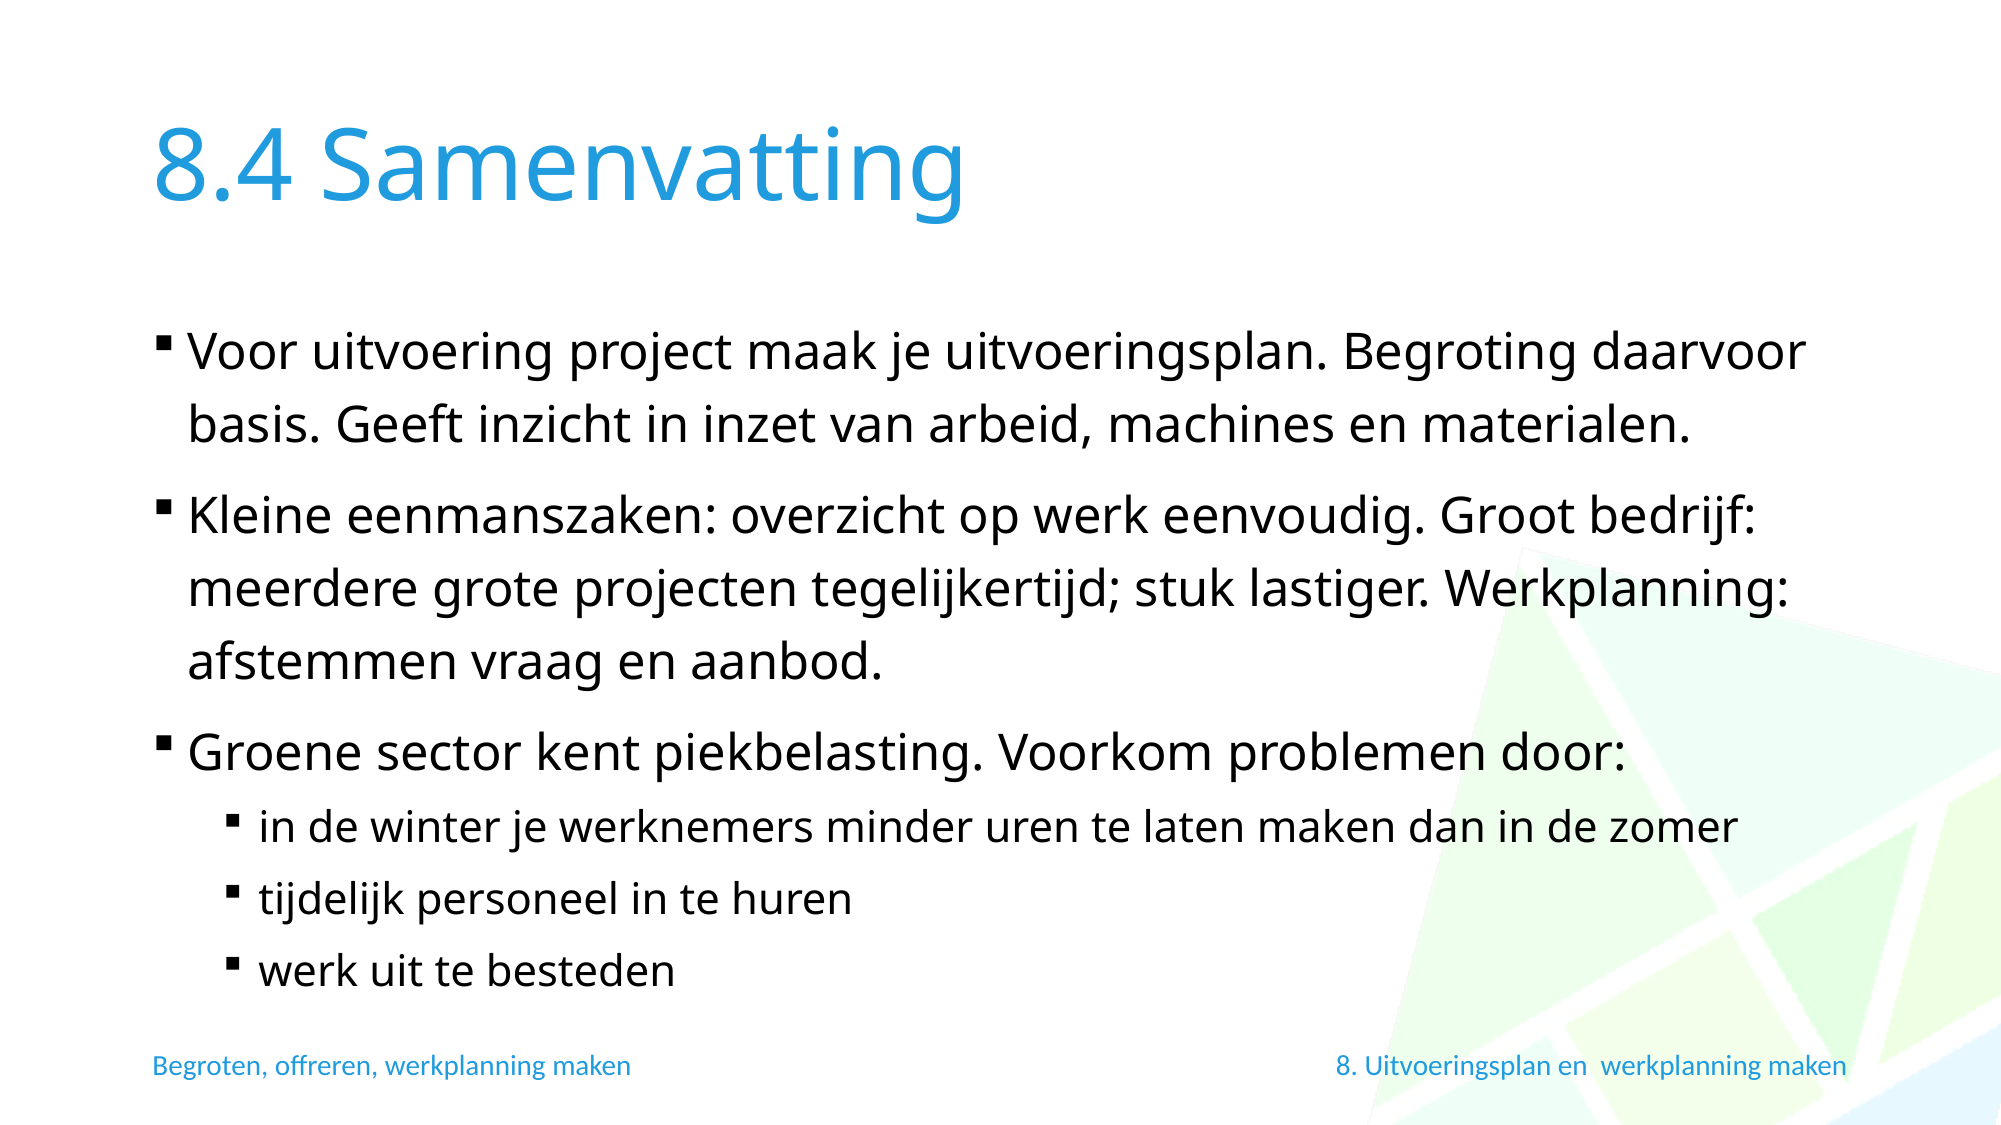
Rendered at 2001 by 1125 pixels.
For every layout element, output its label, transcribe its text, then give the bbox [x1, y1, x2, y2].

title 8.4 Samenvatting [137, 59, 1863, 278]
list Begroten, offreren, werkplanning maken [137, 1042, 658, 1087]
list 8. Uitvoeringsplan en werkplanning maken [1204, 1042, 1863, 1103]
list Voor uitvoering project maak je uitvoeringsplan. Begroting daarvoor basis. Geeft inzicht in inzet van arbeid, machines en materialen. Kleine eenmanszaken: overzicht op werk eenvoudig. Groot bedrijf: meerdere grote projecten tegelijkertijd; stuk lastiger. Werkplanning: afstemmen vraag en aanbod. Groene sector kent piekbelasting. Voorkom problemen door: in de winter je werknemers minder uren te laten maken dan in de zomer tijdelijk personeel in te huren werk uit te besteden [137, 299, 1863, 1014]
